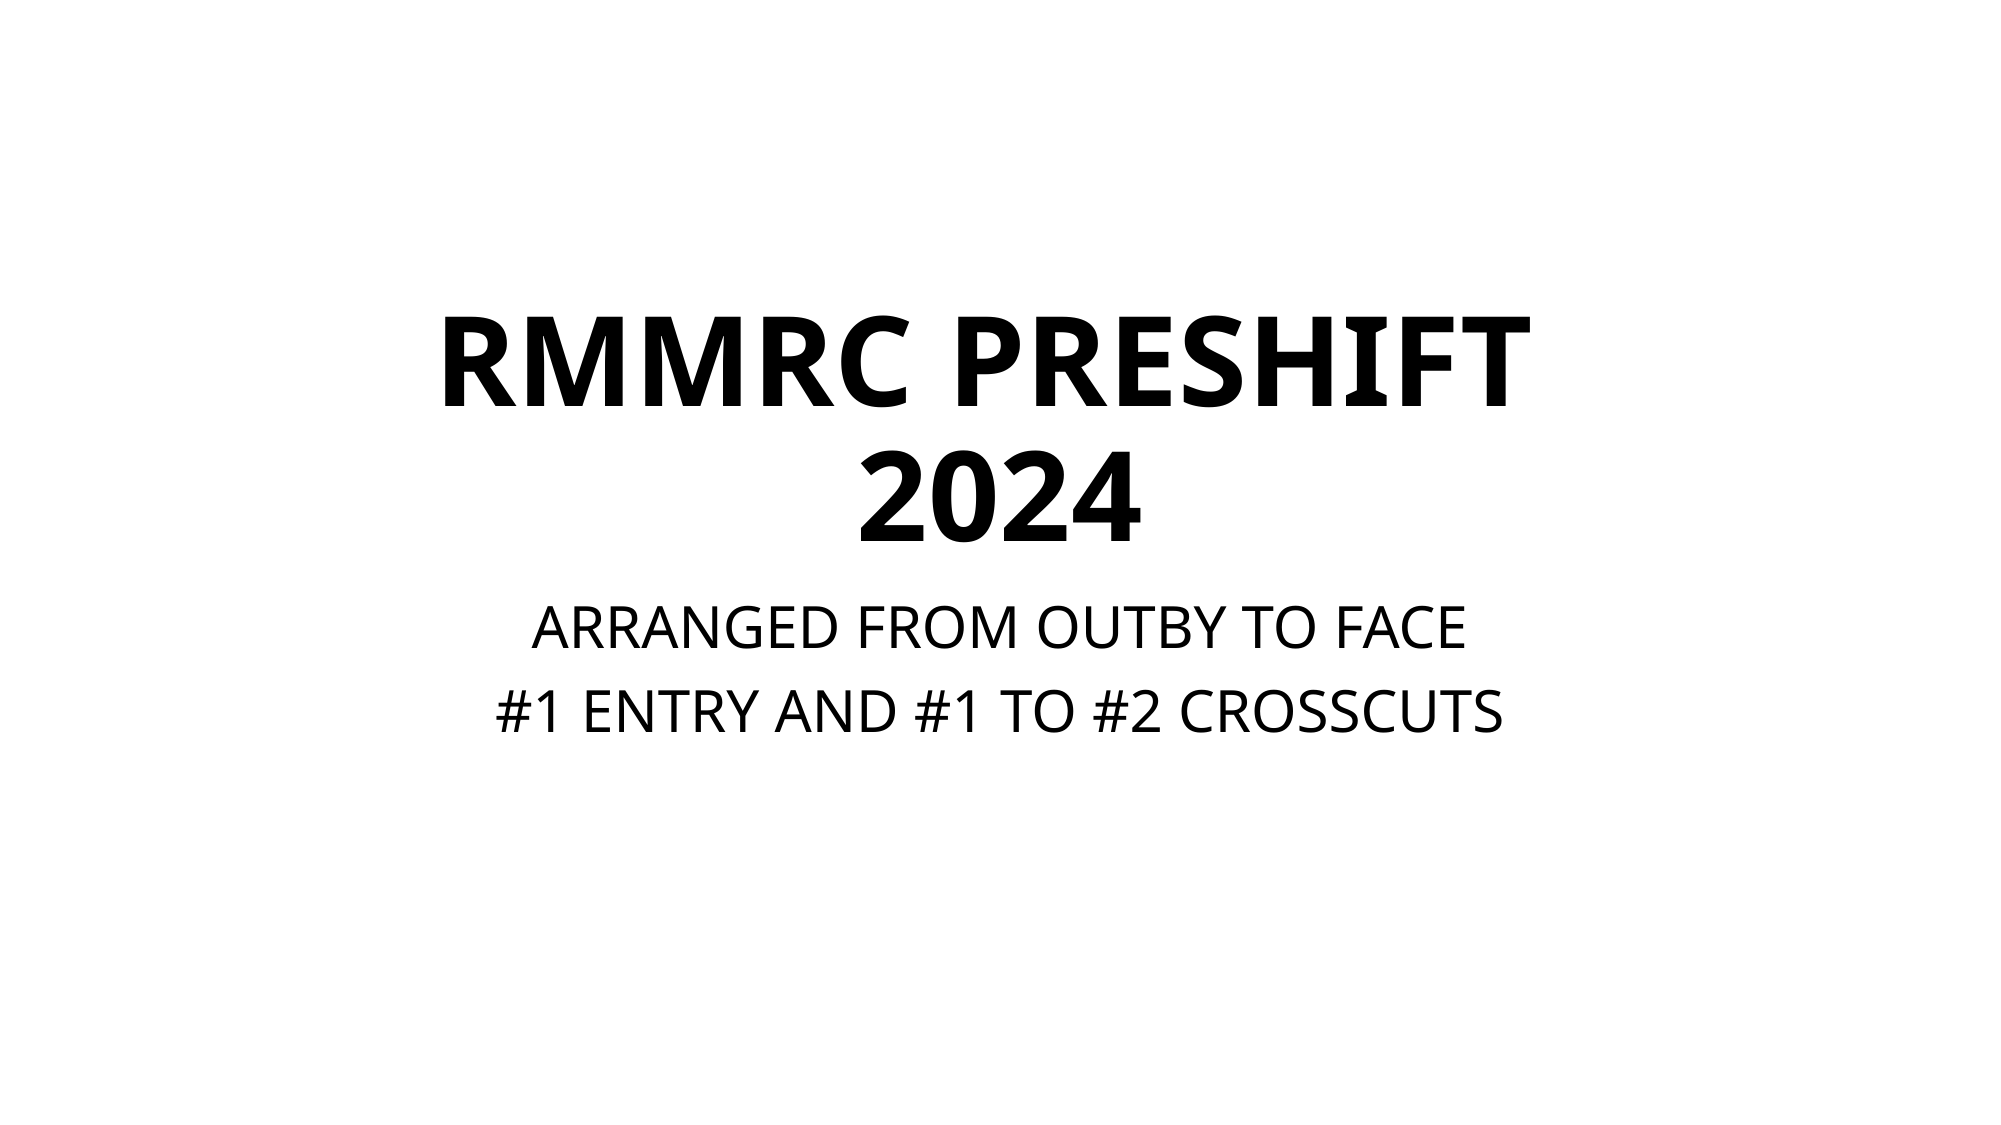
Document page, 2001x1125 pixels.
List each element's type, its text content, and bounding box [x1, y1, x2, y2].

title RMMRC PRESHIFT 2024 [249, 184, 1750, 576]
subtitle ARRANGED FROM OUTBY TO FACE #1 ENTRY AND #1 TO #2 CROSSCUTS [249, 590, 1750, 863]
